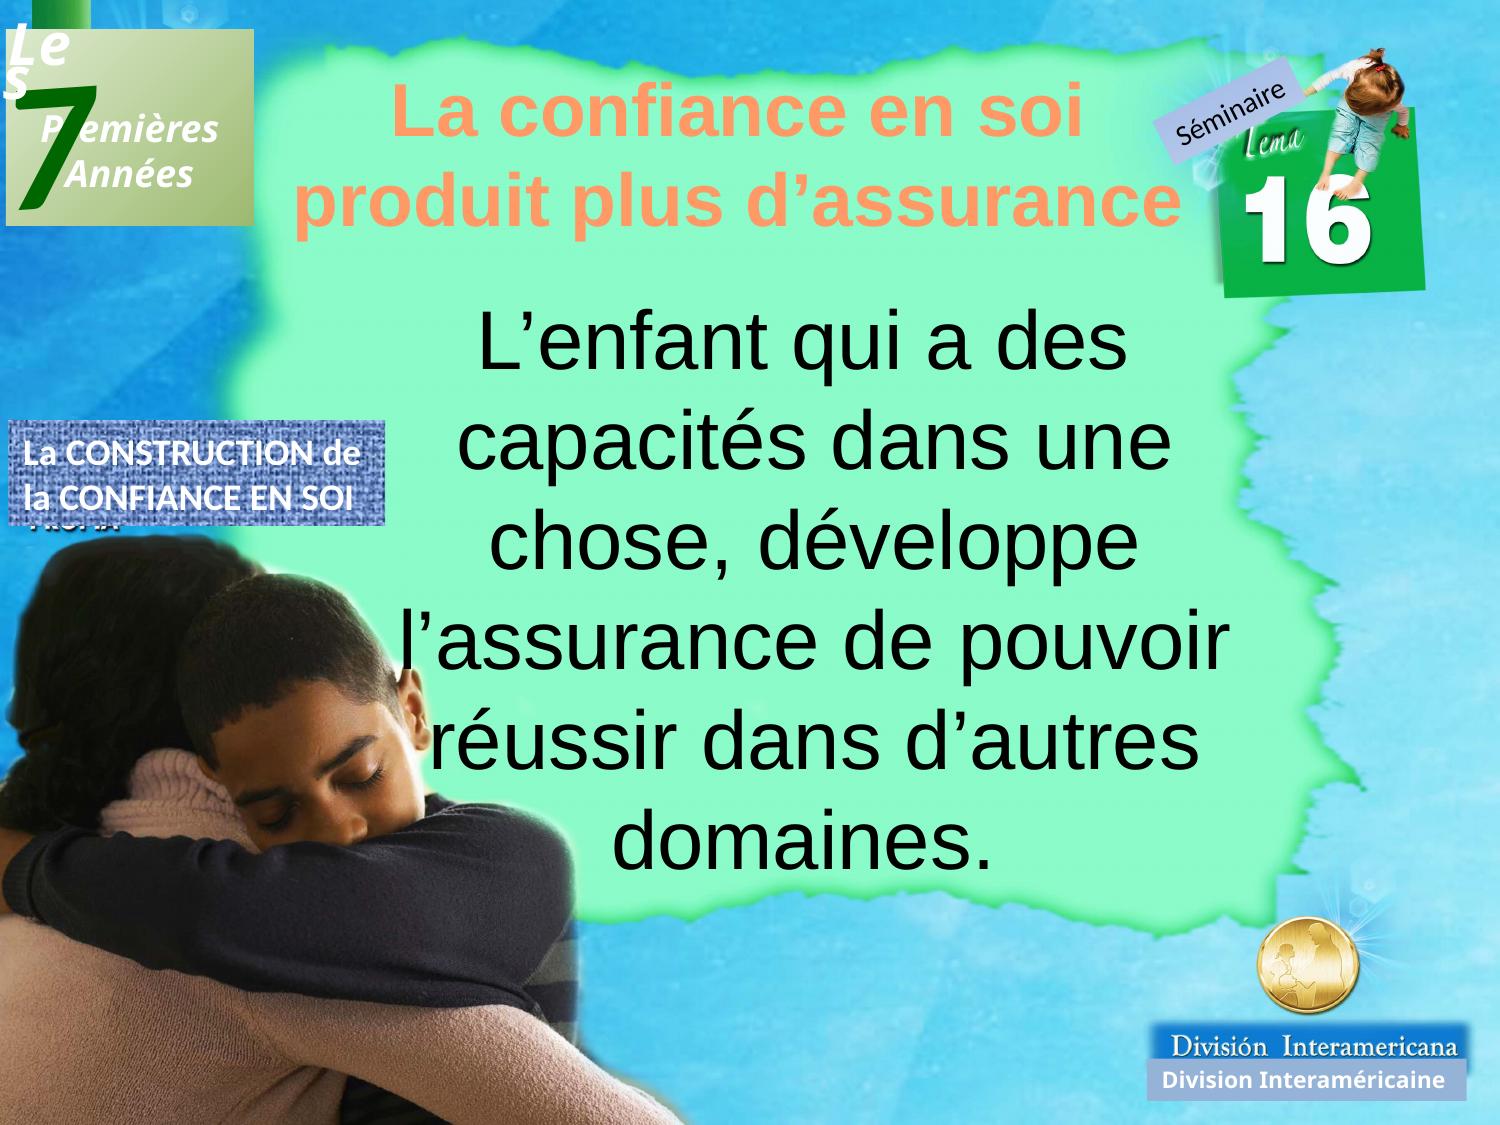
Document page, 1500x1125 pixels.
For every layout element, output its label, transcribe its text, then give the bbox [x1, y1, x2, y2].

picture [0, 0, 1500, 1125]
text_box La CONSTRUCTION de la CONFIANCE EN SOI [8, 420, 386, 526]
text_box Division Interaméricaine [1146, 1058, 1467, 1101]
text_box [0, 17, 255, 256]
text_box Séminaire [1152, 54, 1307, 166]
text_box L’enfant qui a des capacités dans une chose, développe l’assurance de pouvoir réussir dans d’autres domaines. [360, 278, 1270, 894]
text_box La confiance en soi produit plus d’assurance [265, 54, 1211, 250]
